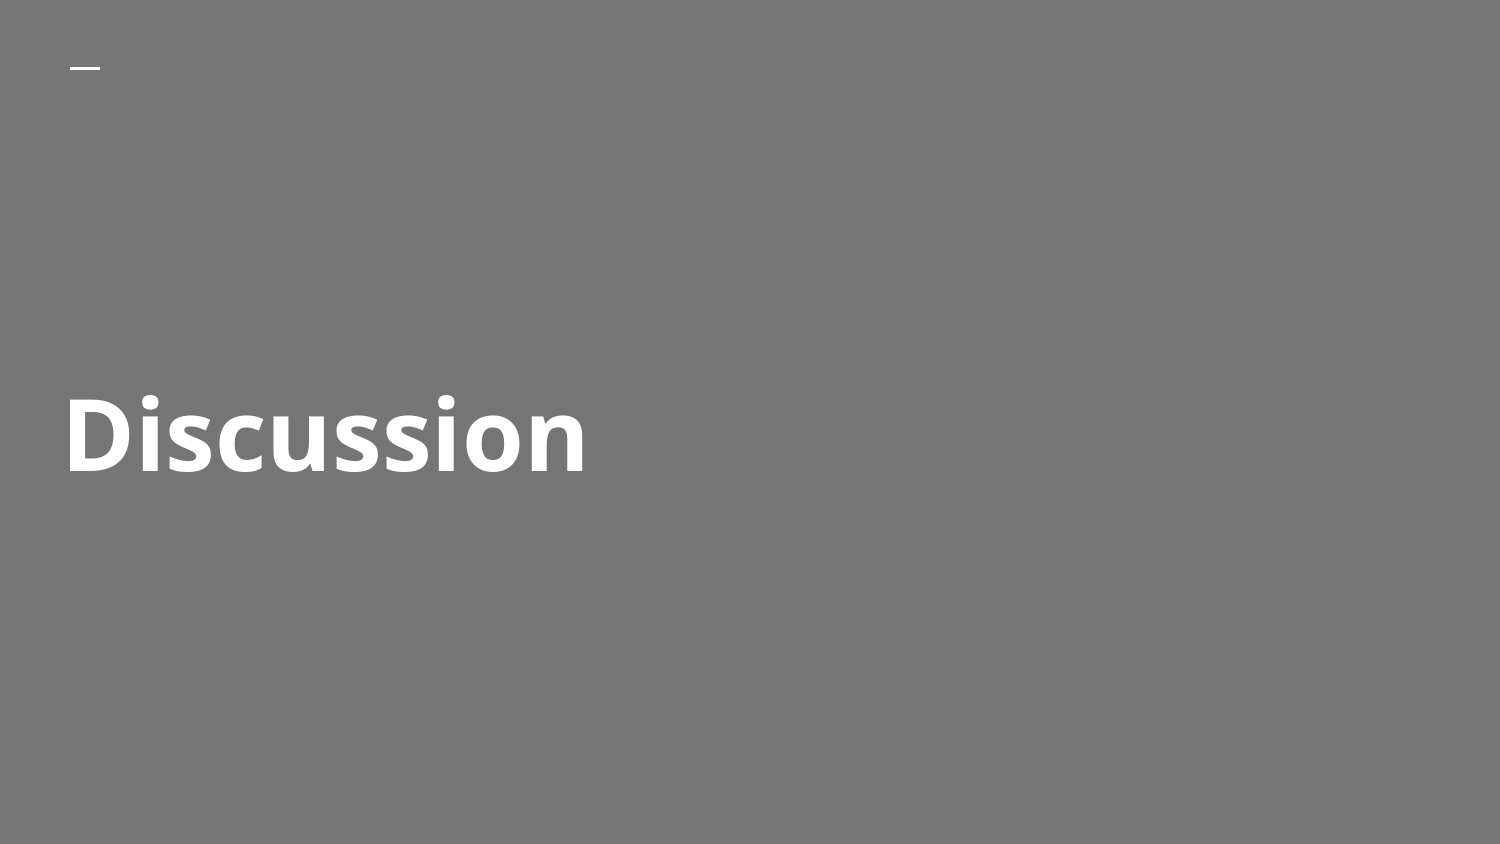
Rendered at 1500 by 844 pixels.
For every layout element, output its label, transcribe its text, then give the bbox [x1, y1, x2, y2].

title Discussion [46, 116, 1071, 746]
